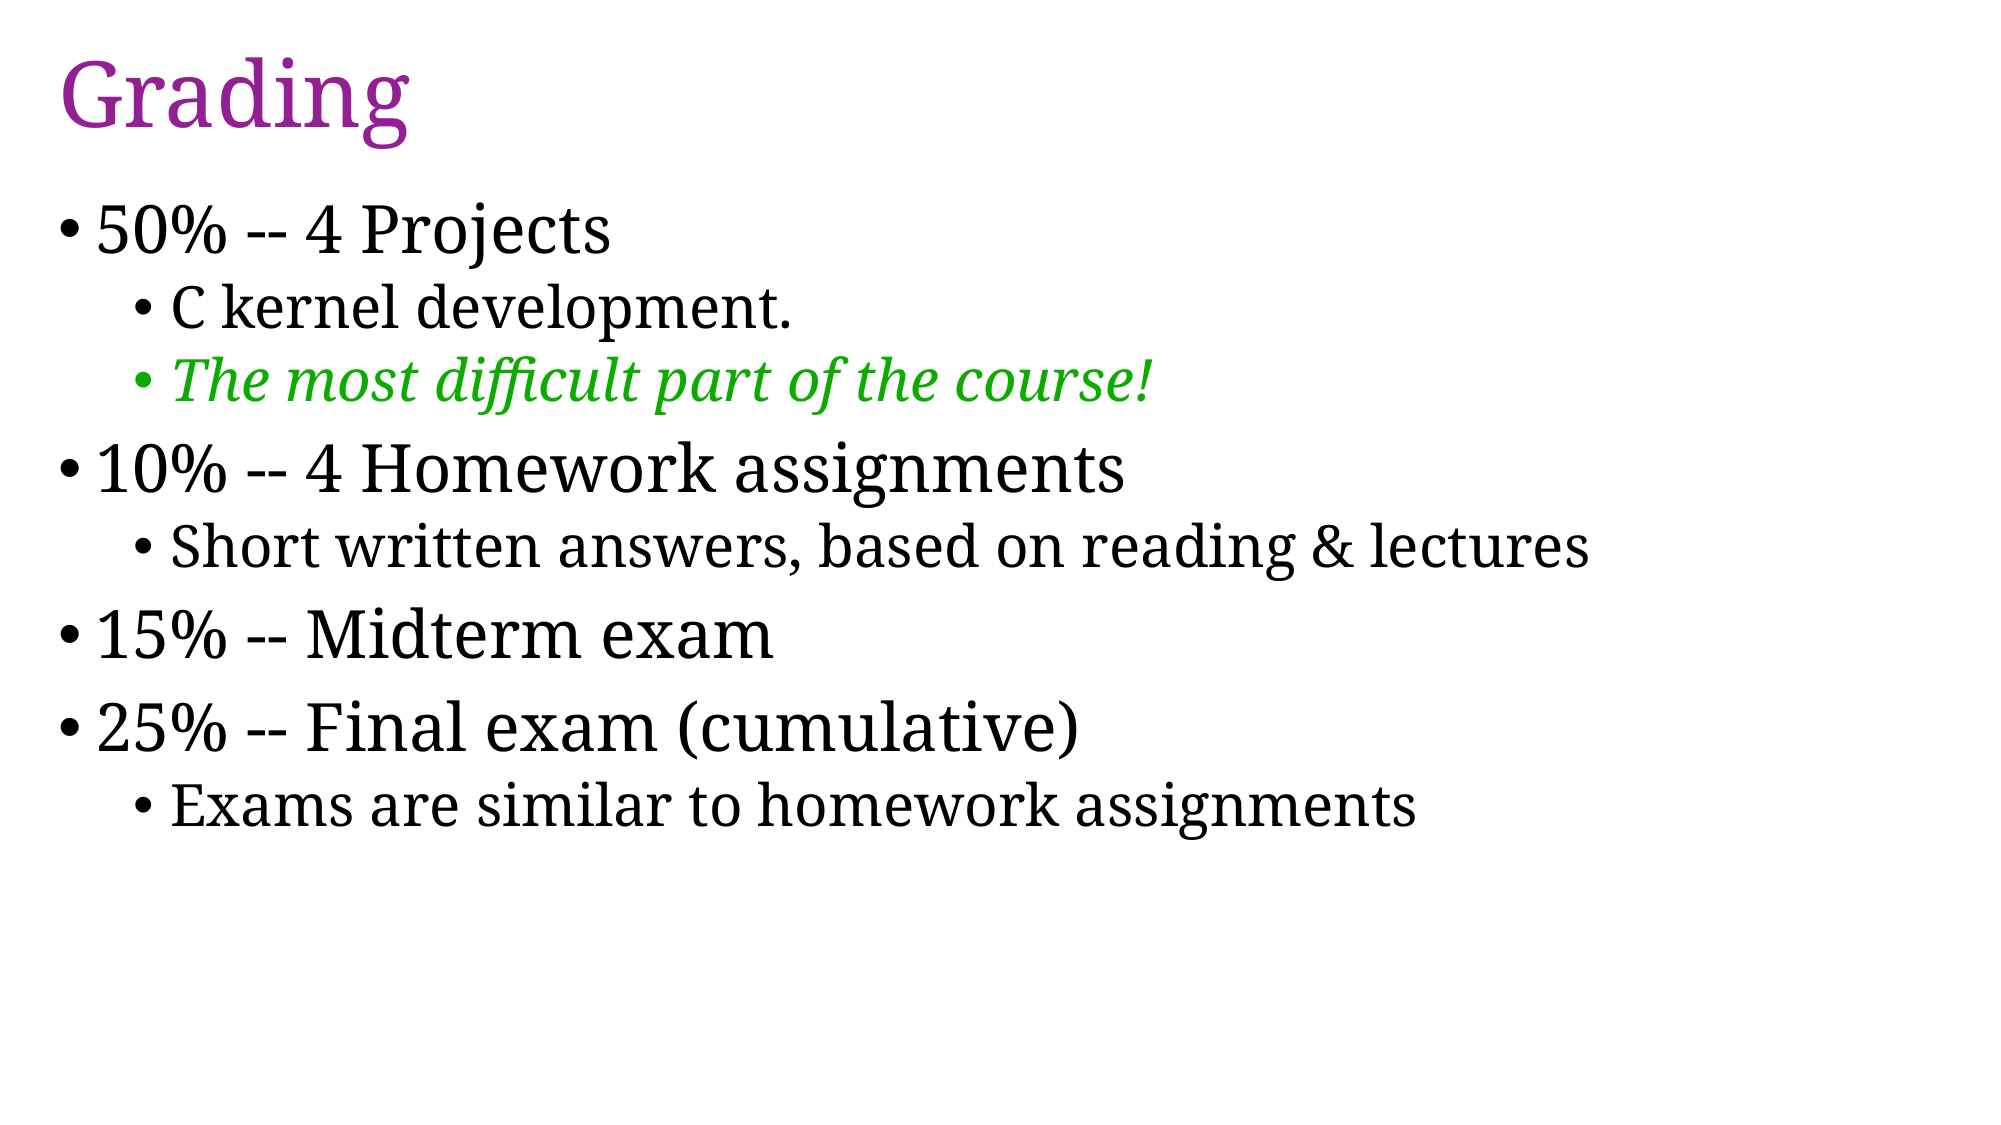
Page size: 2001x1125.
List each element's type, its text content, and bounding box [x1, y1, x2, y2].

list 50% -- 4 Projects C kernel development. The most difficult part of the course! 10% -- 4 Homework assignments Short written answers, based on reading & lectures 15% -- Midterm exam 25% -- Final exam (cumulative) Exams are similar to homework assignments [43, 188, 1953, 1106]
title Grading [43, 25, 1953, 171]
